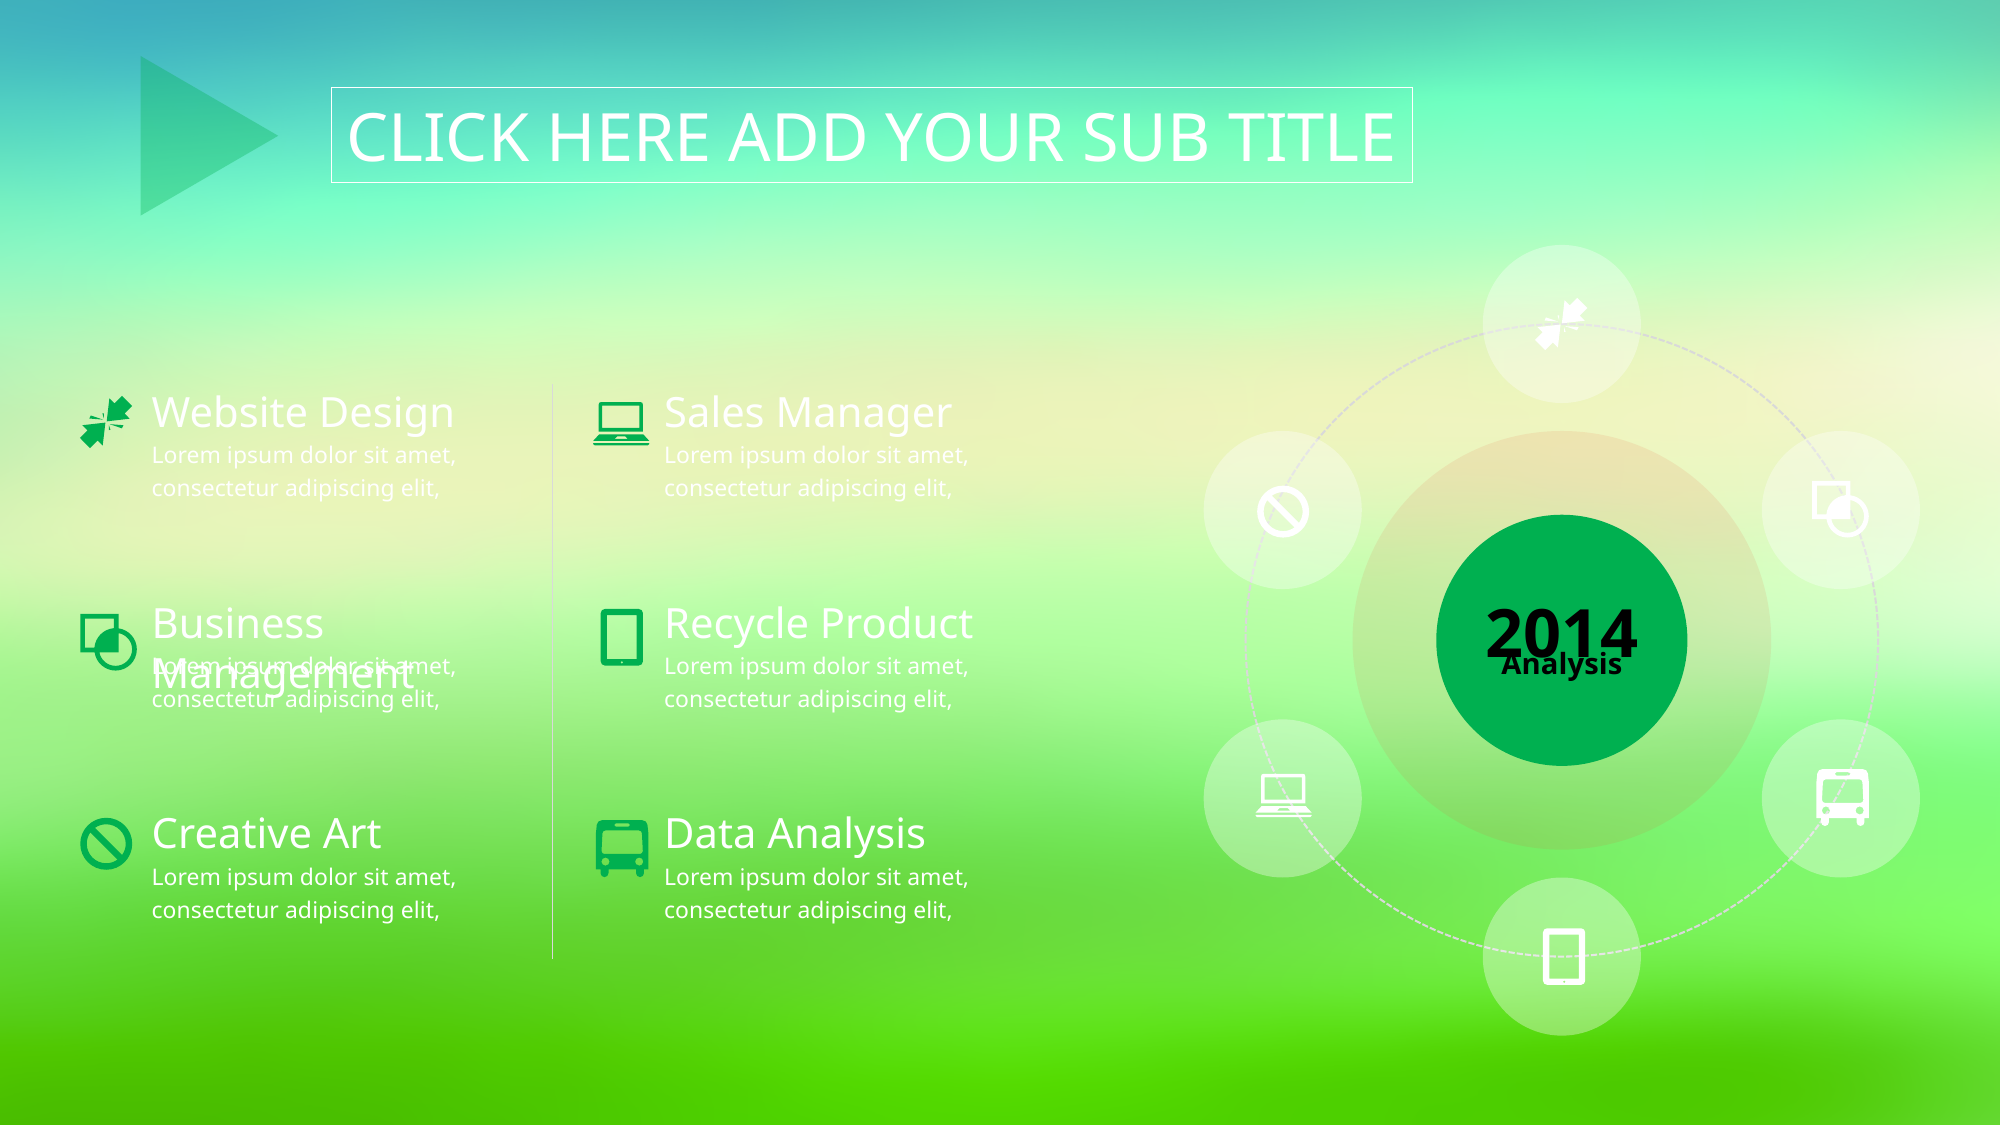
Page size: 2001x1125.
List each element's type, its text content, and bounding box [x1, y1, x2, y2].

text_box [1352, 430, 1772, 850]
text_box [1255, 773, 1312, 818]
text_box [595, 820, 649, 878]
text_box [80, 817, 133, 870]
text_box [80, 613, 136, 671]
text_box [1535, 297, 1588, 351]
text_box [79, 395, 133, 449]
picture [0, 0, 2000, 1125]
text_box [649, 378, 1008, 538]
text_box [649, 589, 1008, 749]
text_box CLICK HERE ADD YOUR SUB TITLE [331, 87, 1413, 183]
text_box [136, 378, 496, 538]
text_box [649, 799, 1008, 960]
text_box [139, 54, 281, 218]
text_box [600, 608, 643, 666]
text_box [136, 589, 531, 749]
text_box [1203, 244, 1920, 1036]
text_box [136, 799, 496, 960]
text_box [593, 402, 650, 446]
